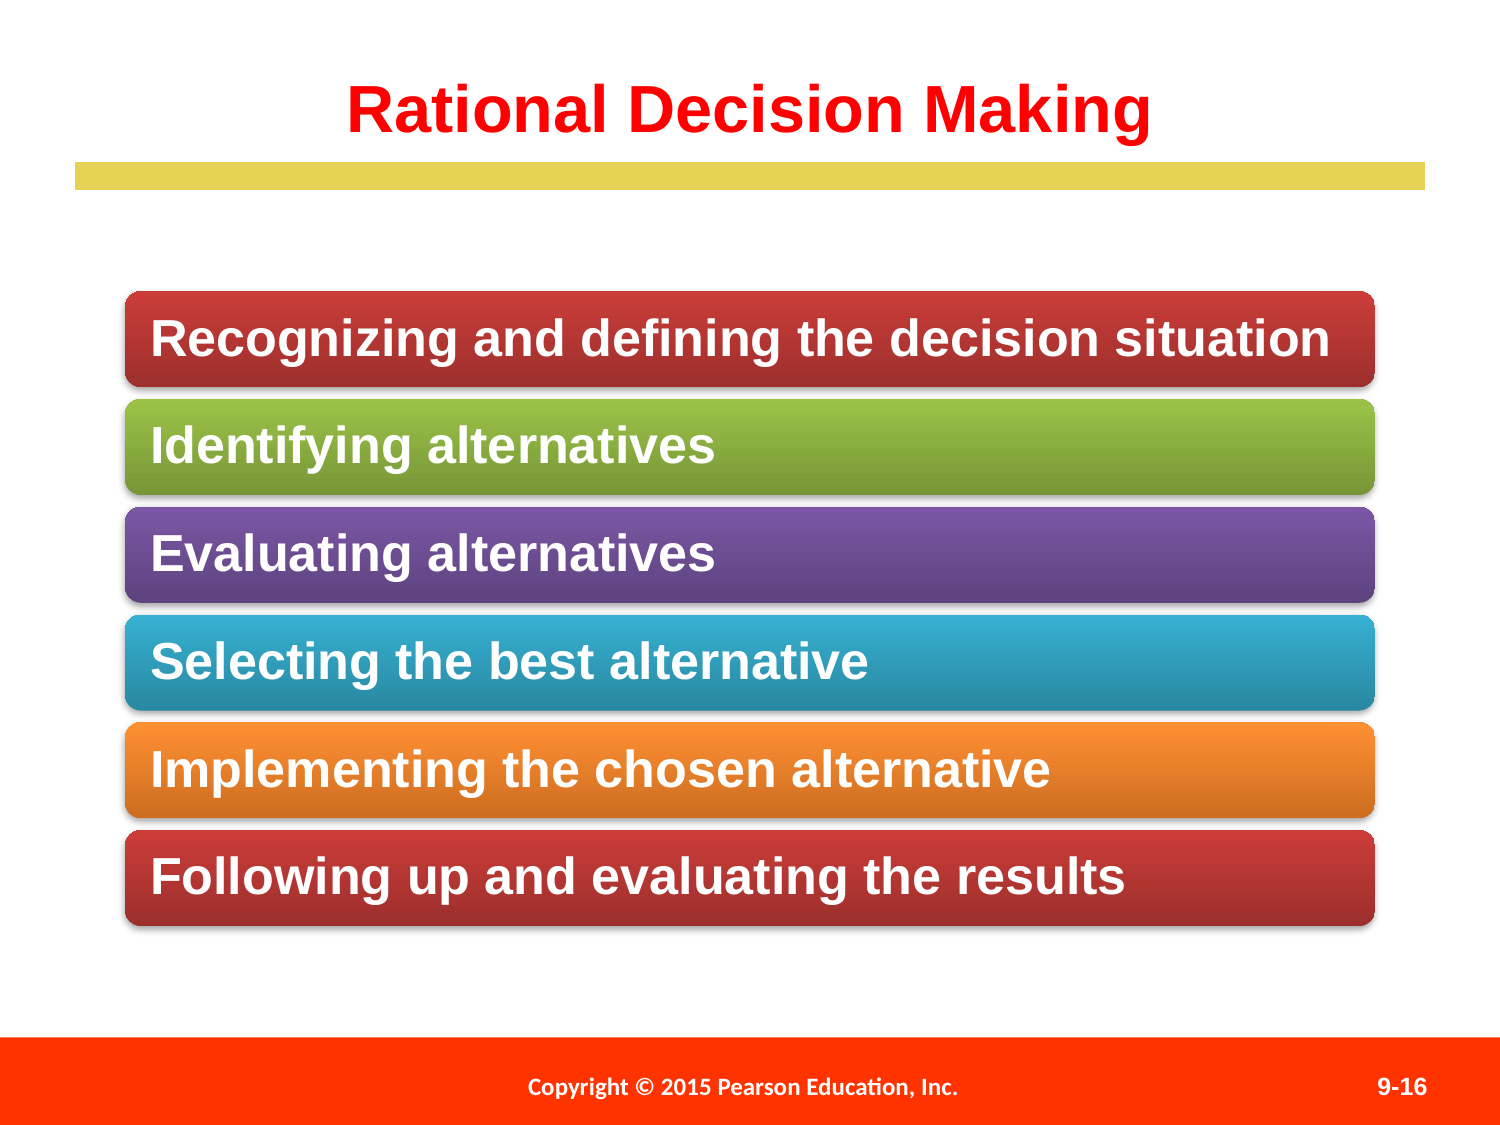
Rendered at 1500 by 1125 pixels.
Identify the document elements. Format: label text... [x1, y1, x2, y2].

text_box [124, 237, 1376, 981]
title Rational Decision Making [74, 12, 1426, 201]
